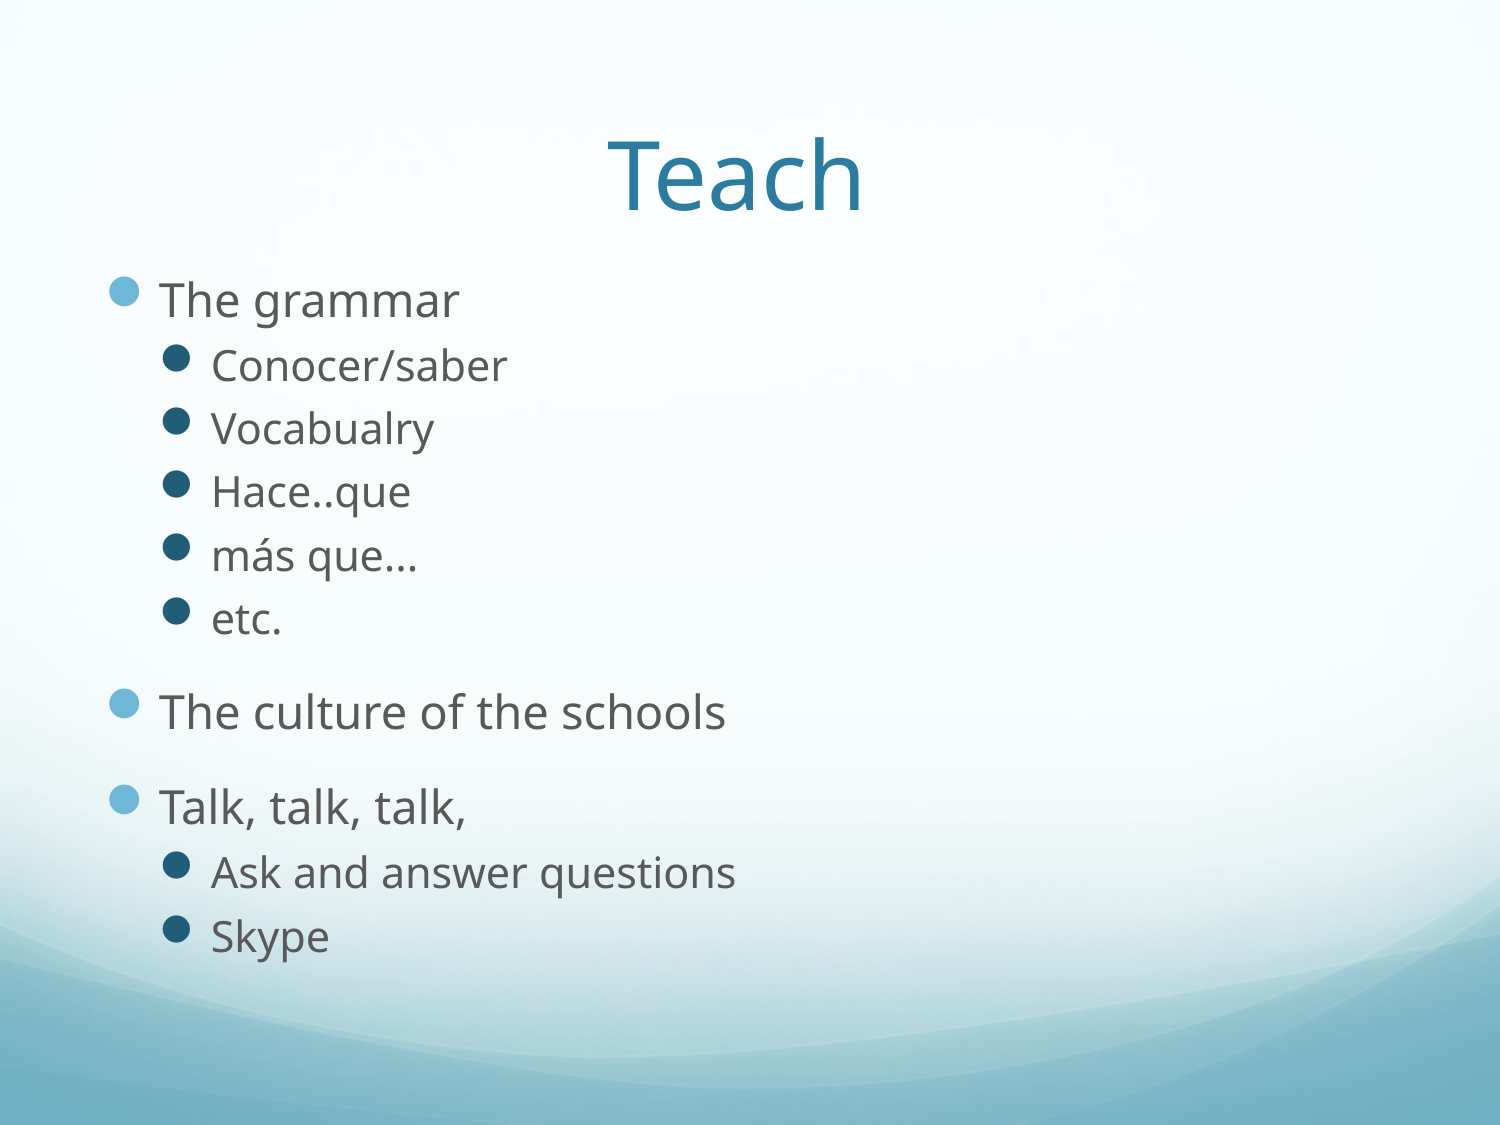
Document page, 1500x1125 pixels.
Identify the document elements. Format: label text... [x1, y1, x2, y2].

list The grammar Conocer/saber Vocabualry Hace..que más que... etc. The culture of the schools Talk, talk, talk, Ask and answer questions Skype [90, 262, 1410, 975]
title Teach [90, 17, 1410, 237]
